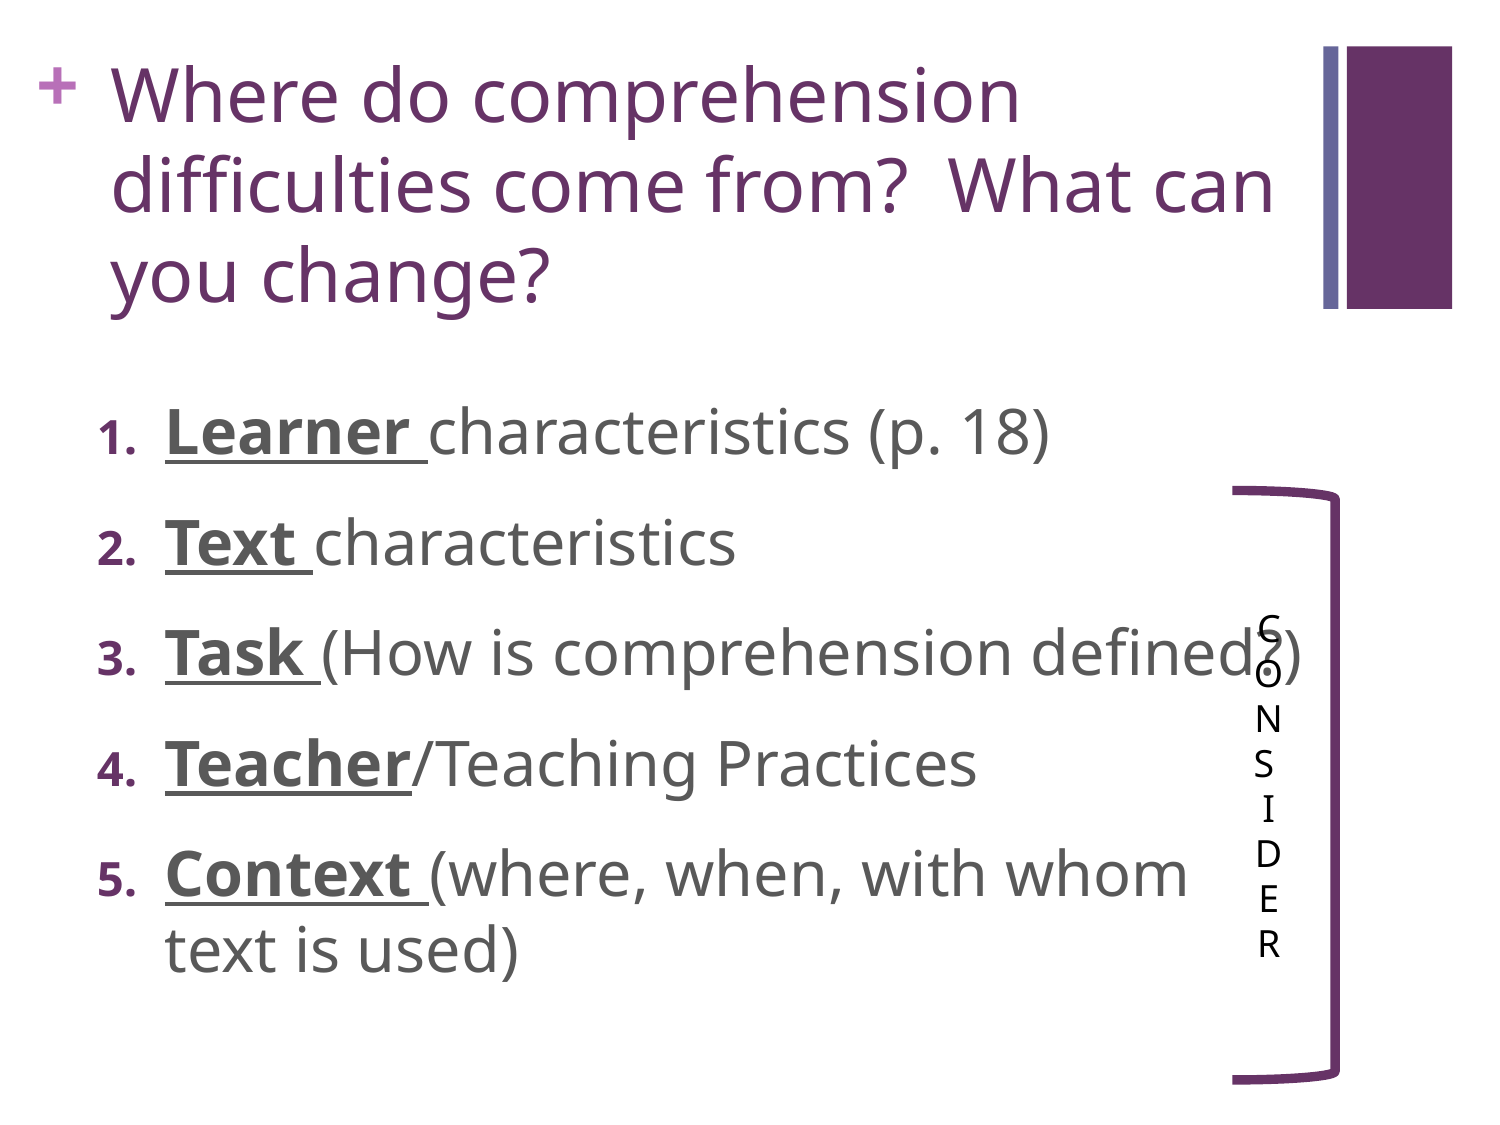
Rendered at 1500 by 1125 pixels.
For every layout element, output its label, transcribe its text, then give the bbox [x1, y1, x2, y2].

title Where do comprehension difficulties come from? What can you change? [95, 40, 1336, 224]
list Learner characteristics (p. 18) Text characteristics Task (How is comprehension defined?) Teacher/Teaching Practices Context (where, when, with whom text is used) [81, 384, 1322, 1065]
text_box CONS I DER [1232, 488, 1338, 1083]
